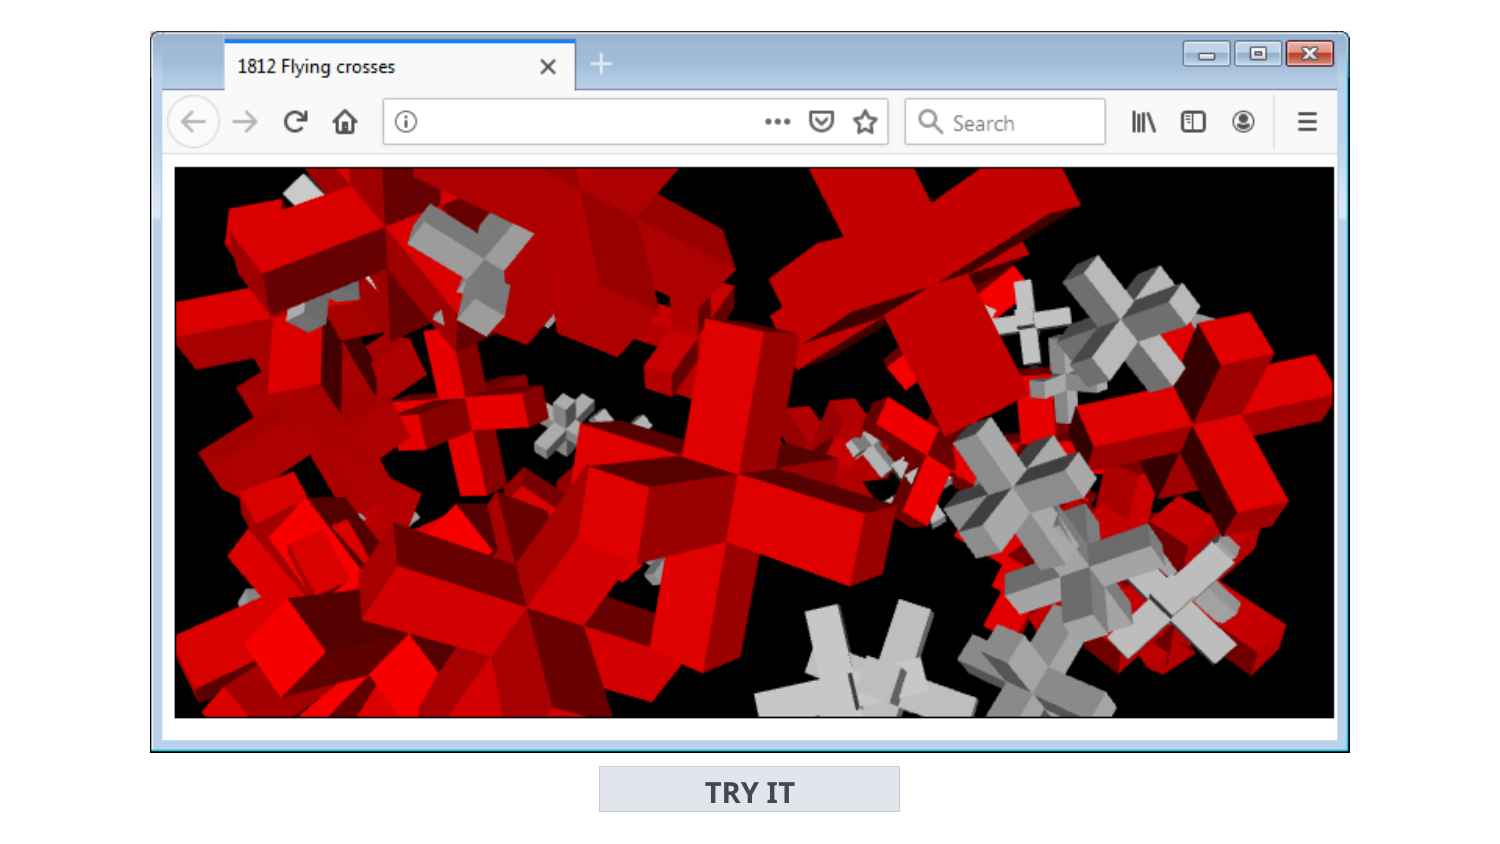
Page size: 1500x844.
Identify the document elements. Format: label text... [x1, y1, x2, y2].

picture [149, 31, 1351, 753]
text_box TRY IT [599, 766, 900, 812]
